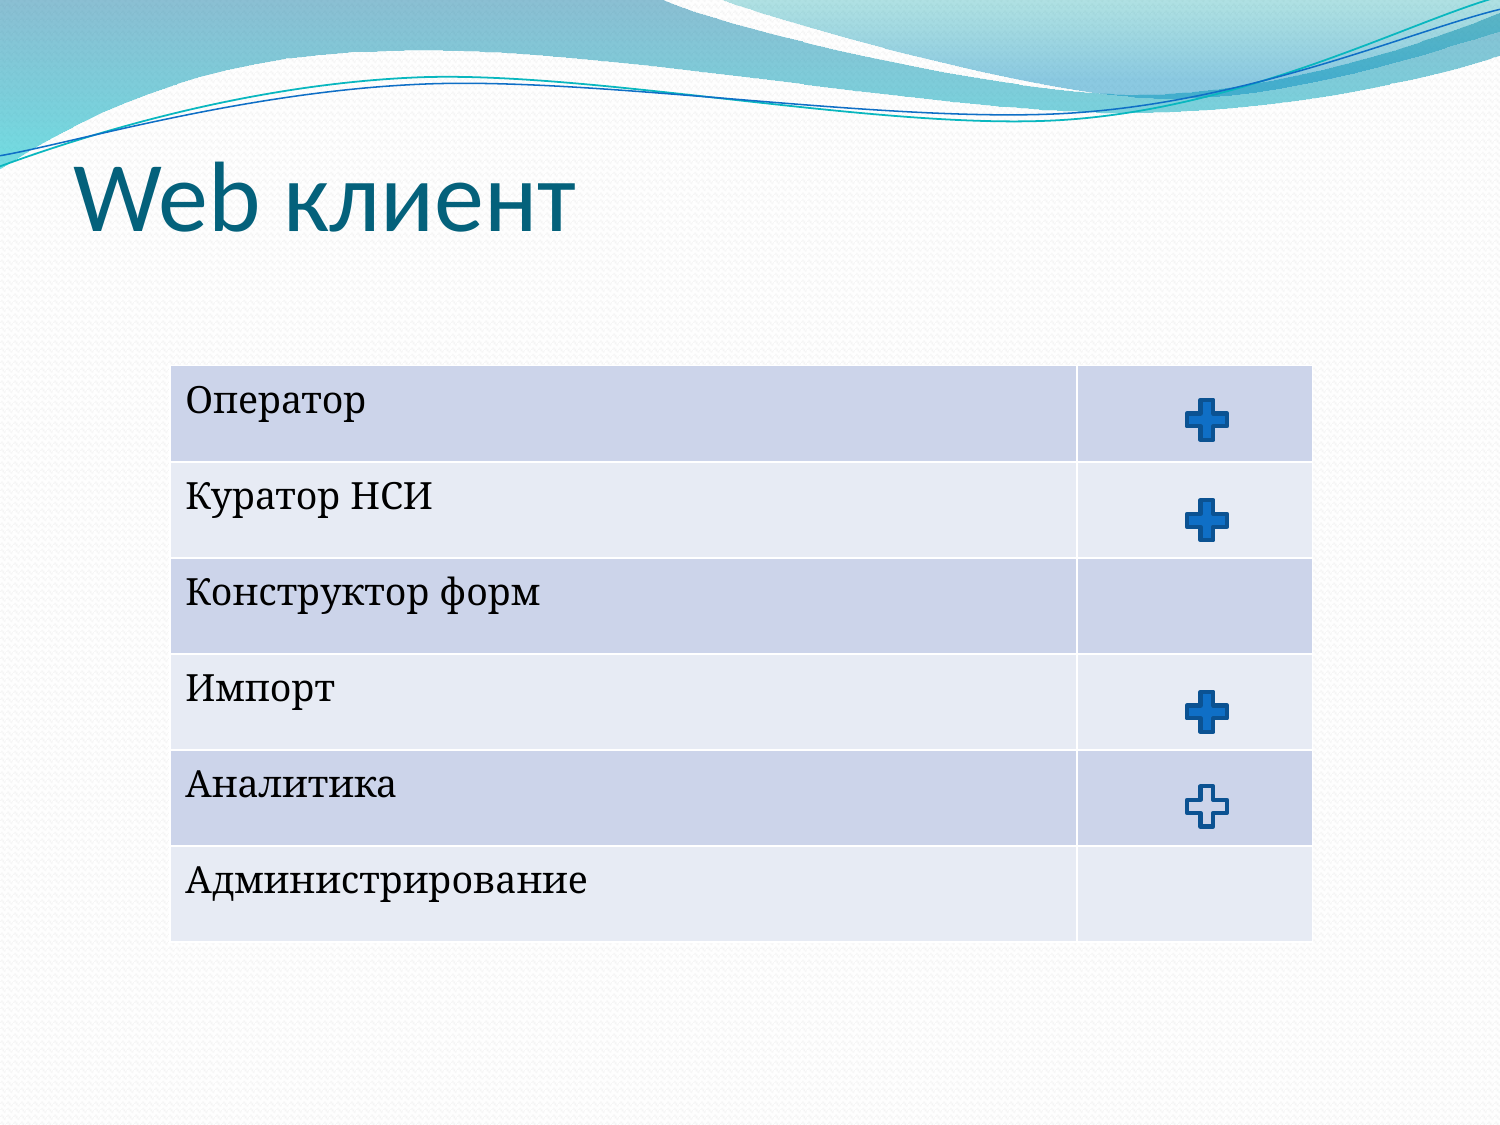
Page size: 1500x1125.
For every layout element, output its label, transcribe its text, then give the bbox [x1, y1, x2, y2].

table_cell [1078, 847, 1312, 941]
table_cell [1078, 655, 1312, 749]
table_cell Импорт [171, 655, 1076, 749]
table_header [1078, 366, 1312, 461]
table_cell Аналитика [171, 751, 1076, 845]
table_cell [1078, 463, 1312, 557]
table_cell Конструктор форм [171, 559, 1076, 653]
text_box [1185, 784, 1229, 829]
title Web клиент [73, 123, 1424, 252]
table_cell Администрирование [171, 847, 1076, 941]
text_box [1185, 690, 1229, 734]
table_cell Куратор НСИ [171, 463, 1076, 557]
table_header Оператор [171, 366, 1076, 461]
table_cell [1078, 751, 1312, 845]
table_cell [1078, 559, 1312, 653]
text_box [1185, 498, 1229, 542]
text_box [1185, 398, 1229, 442]
